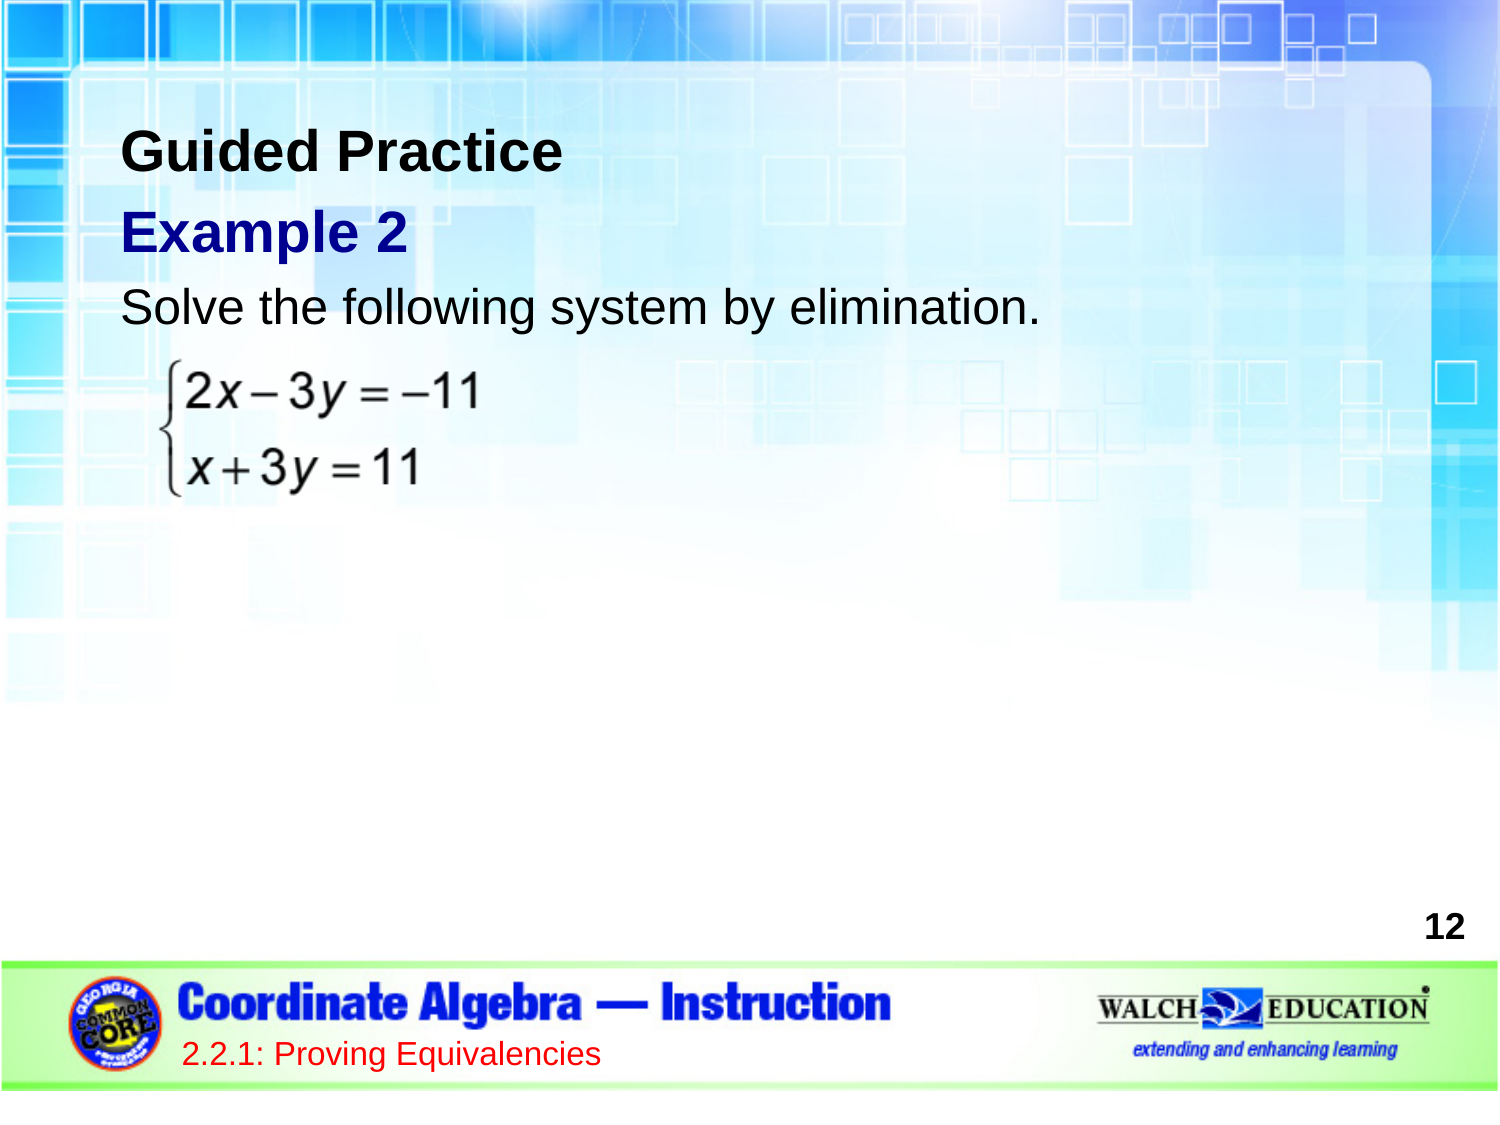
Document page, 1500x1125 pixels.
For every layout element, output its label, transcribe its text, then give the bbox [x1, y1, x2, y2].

subtitle Guided Practice Example 2 Solve the following system by elimination. [105, 105, 1246, 925]
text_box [155, 356, 479, 501]
slide_number 12 [1361, 901, 1481, 949]
picture [1, 0, 1500, 1091]
list 2.2.1: Proving Equivalencies [166, 1024, 1074, 1068]
